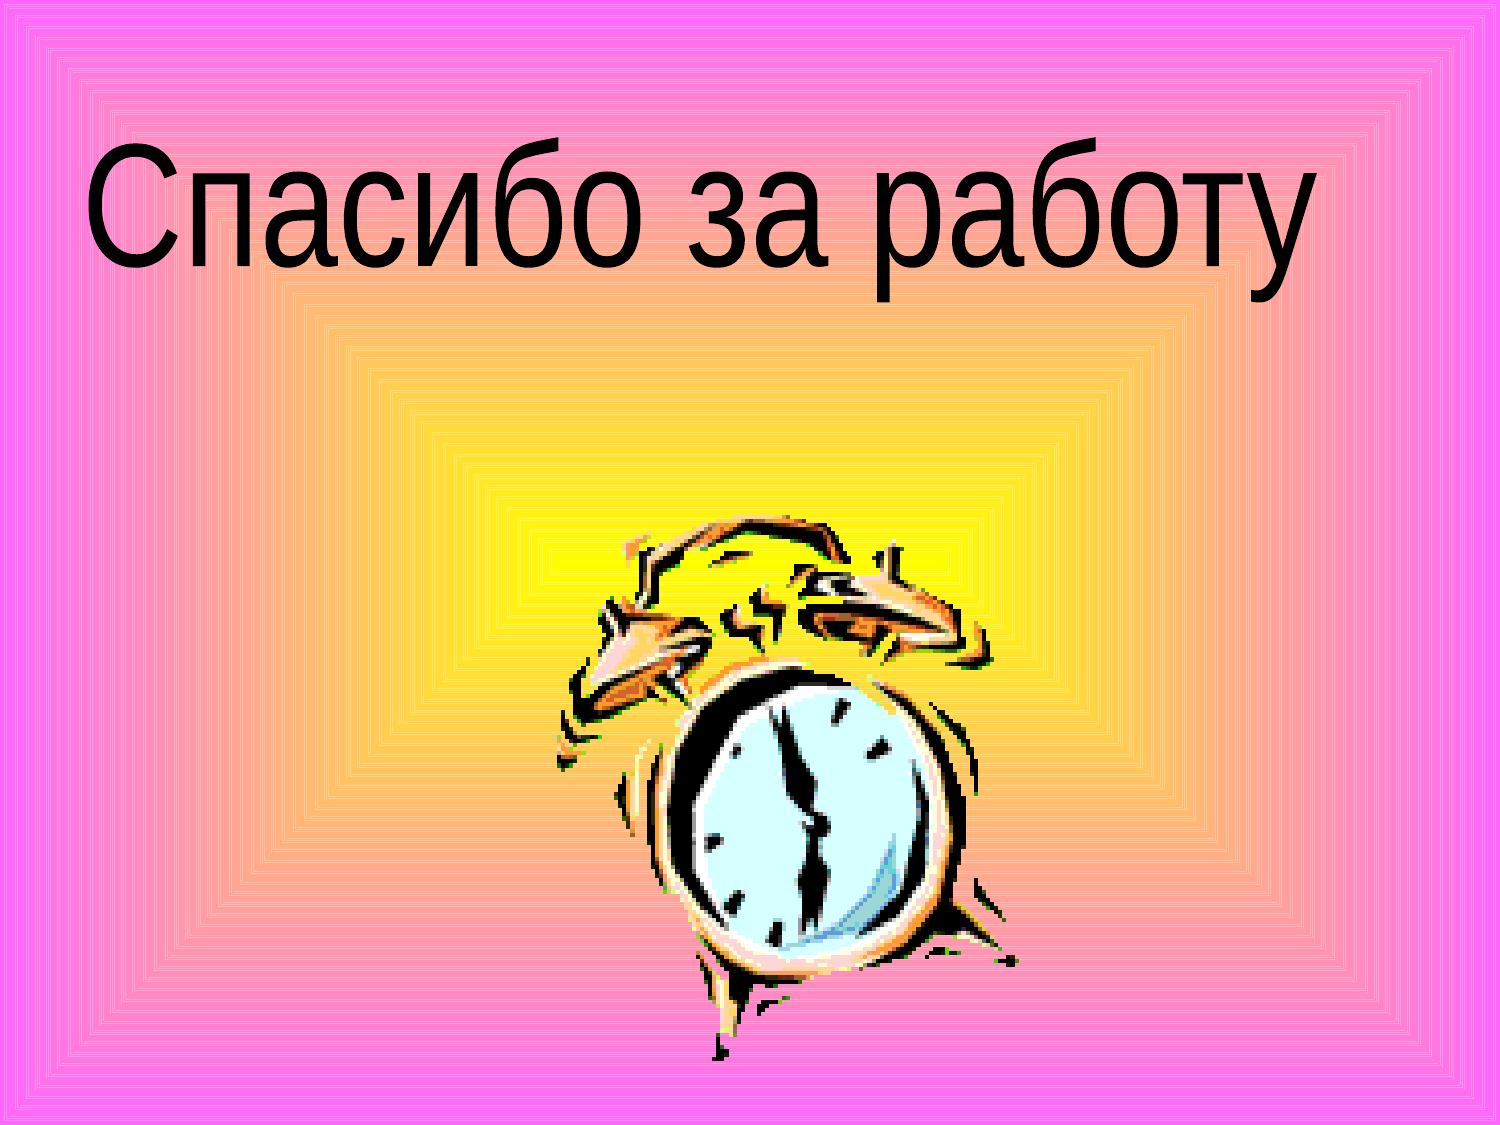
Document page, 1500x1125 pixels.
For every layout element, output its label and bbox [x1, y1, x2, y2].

picture [537, 503, 1060, 1083]
